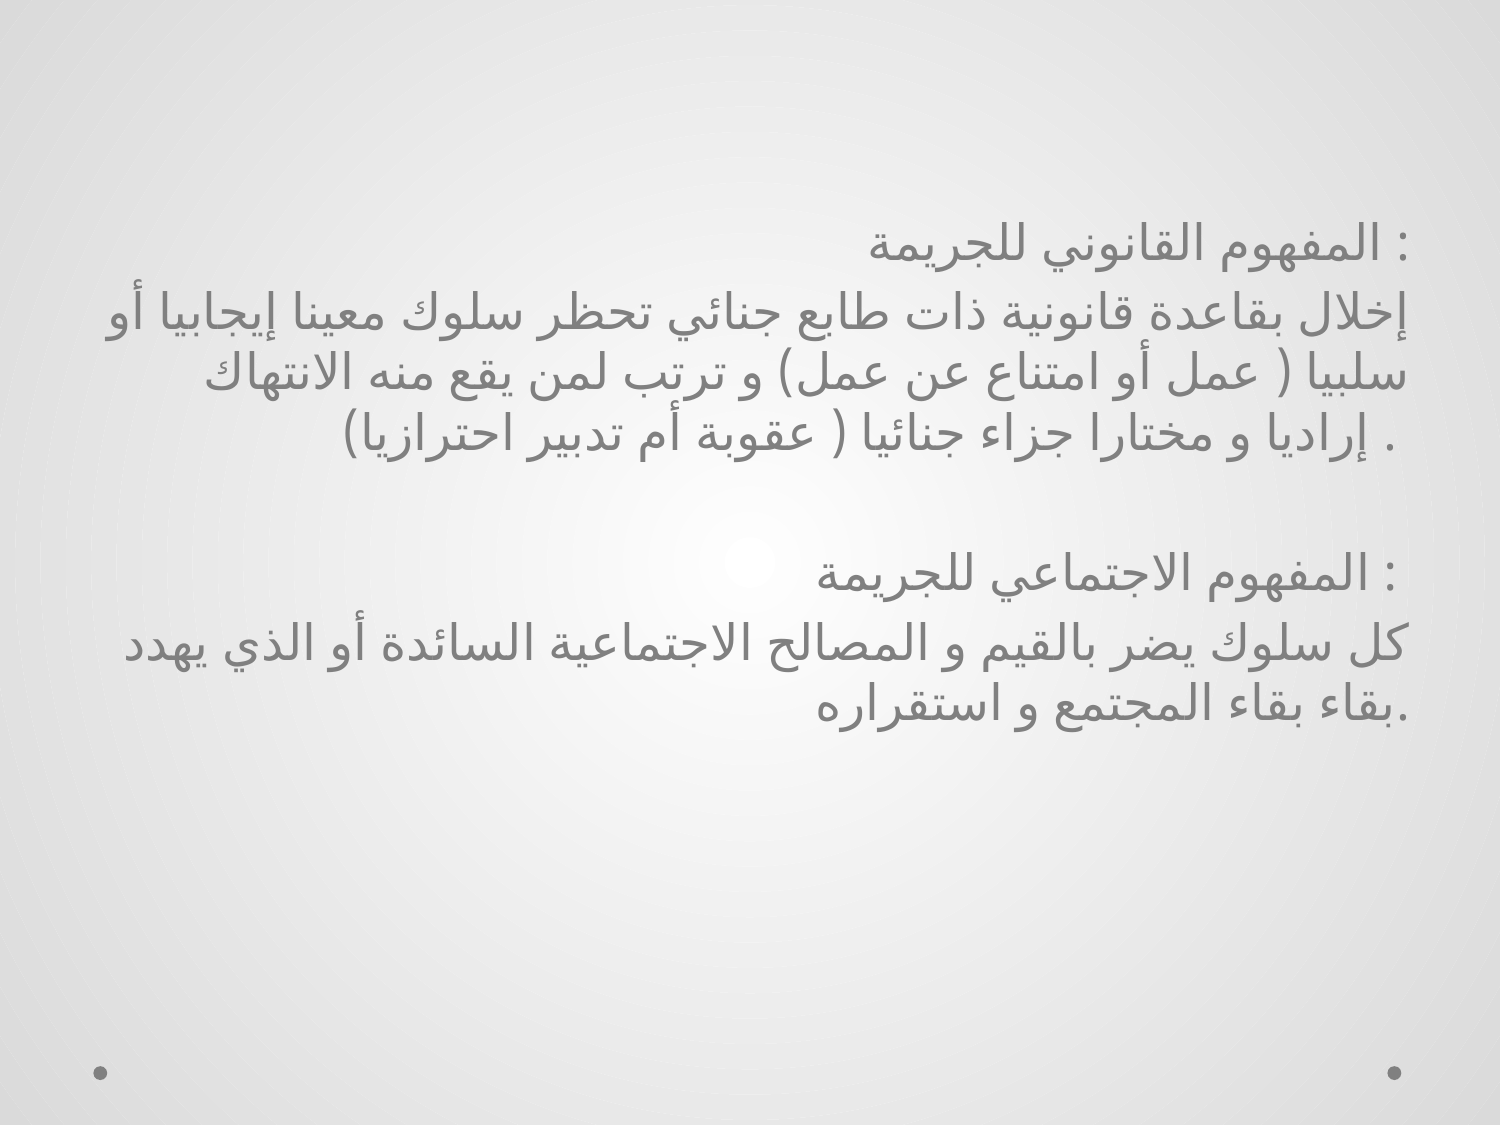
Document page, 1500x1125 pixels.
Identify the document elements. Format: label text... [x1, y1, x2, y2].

list المفهوم القانوني للجريمة : إخلال بقاعدة قانونية ذات طابع جنائي تحظر سلوك معينا إيجابيا أو سلبيا ( عمل أو امتناع عن عمل) و ترتب لمن يقع منه الانتهاك إراديا و مختارا جزاء جنائيا ( عقوبة أم تدبير احترازيا) . المفهوم الاجتماعي للجريمة : كل سلوك يضر بالقيم و المصالح الاجتماعية السائدة أو الذي يهدد بقاء بقاء المجتمع و استقراره. [75, 132, 1425, 1005]
